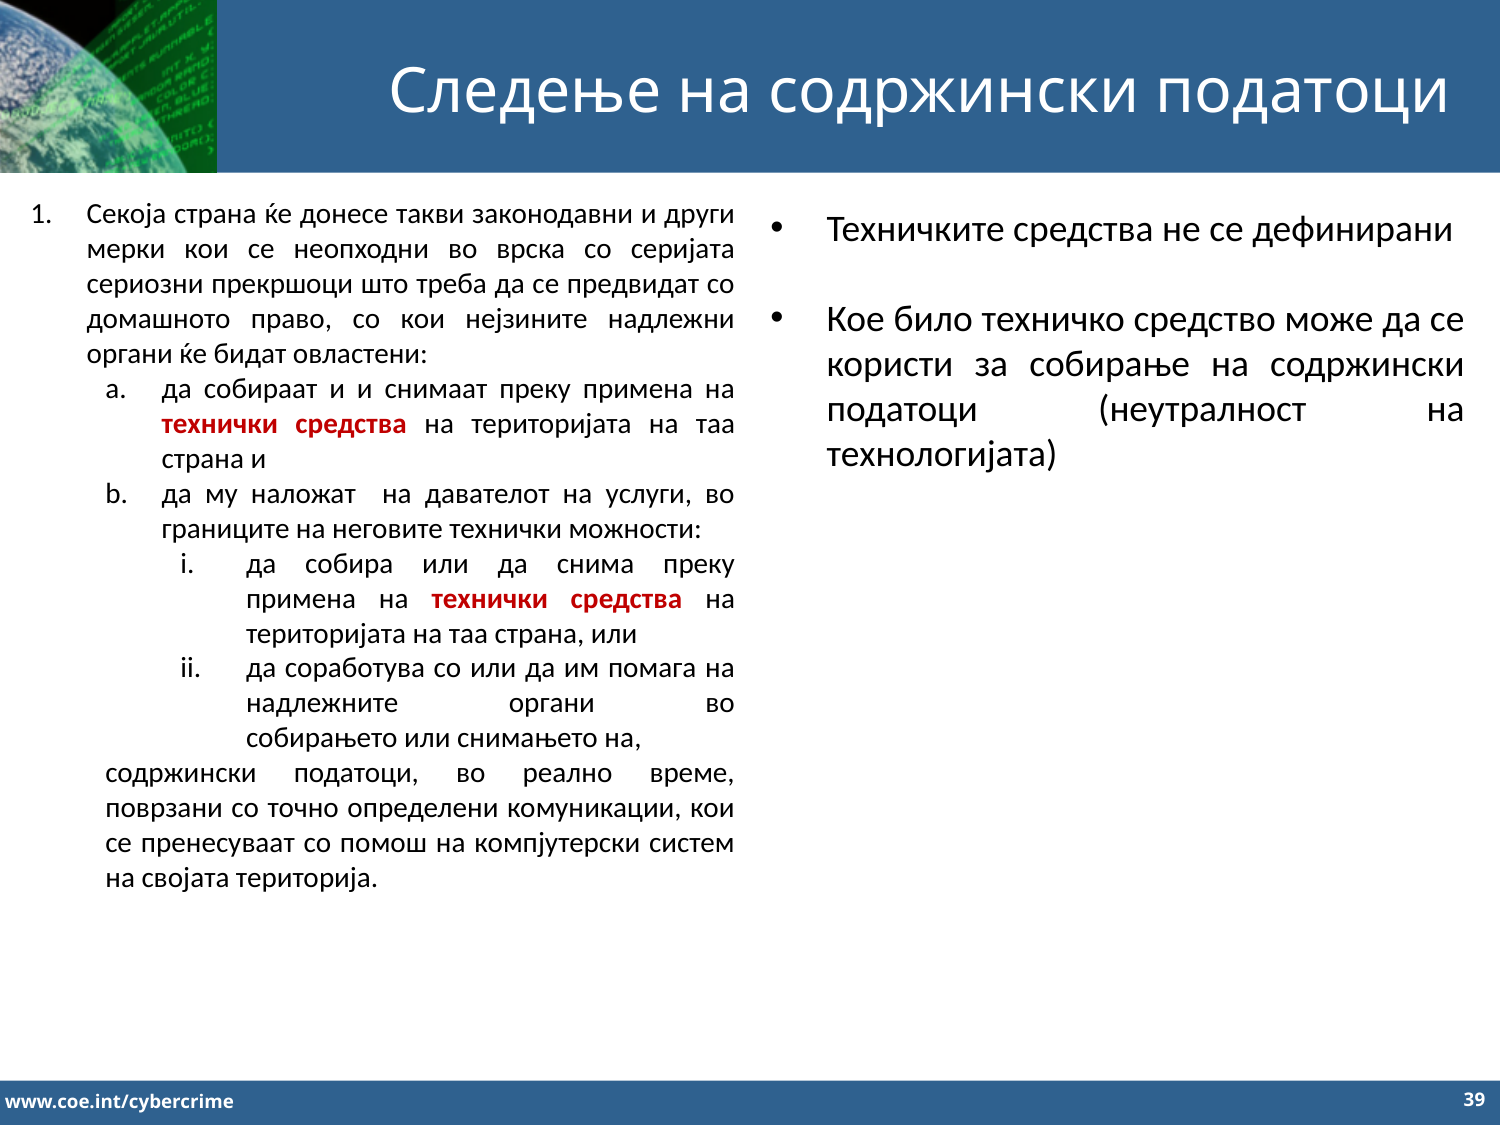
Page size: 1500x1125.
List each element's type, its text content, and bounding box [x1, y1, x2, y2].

picture [0, 0, 217, 173]
text_box Техничките средства не се дефинирани Кое било техничко средство може да се користи за собирање на содржински податоци (неутралност на технологијата) [755, 196, 1480, 481]
text_box Следење на содржински податоци [230, 42, 1483, 133]
text_box Секоја страна ќе донесе такви законодавни и други мерки кои се неопходни во врска со серијата сериозни прекршоци што треба да се предвидат со домашното право, со кои нејзините надлежни органи ќе бидат овластени: да собираат и и снимаат преку примена на технички средства на територијата на таа страна и да му наложат на давателот на услуги, во границите на неговите технички можности: да собира или да снима преку примена на технички средства на територијата на таа страна, или да соработува со или да им помага на надлежните органи во собирањето или снимањето на, содржински податоци, во реално време, поврзани со точно определени комуникации, кои се пренесуваат со помош на компјутерски систем на својата територија. [15, 186, 750, 901]
